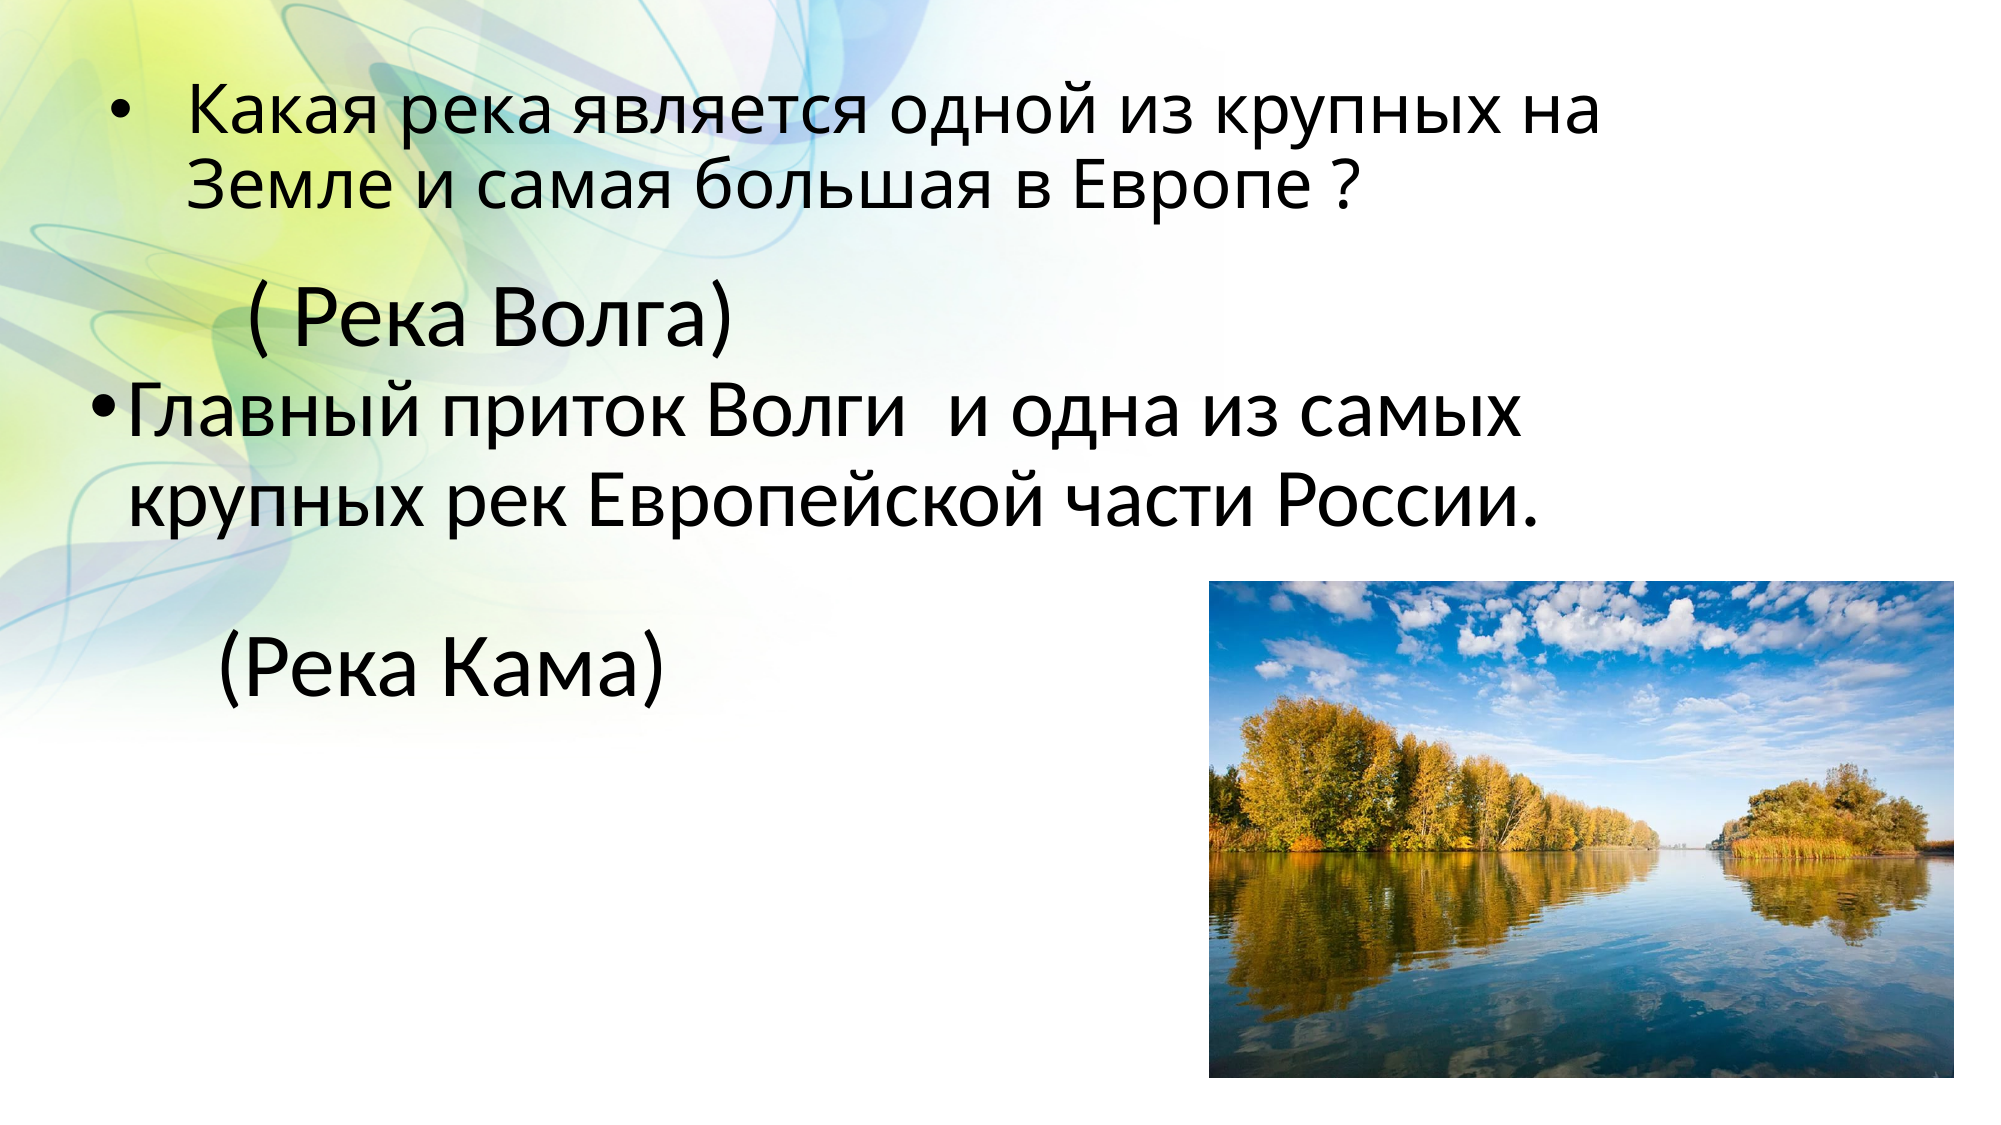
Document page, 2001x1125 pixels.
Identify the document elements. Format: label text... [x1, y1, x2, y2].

list Главный приток Волги и одна из самых крупных рек Европейской части России. [74, 356, 1637, 697]
text_box ( Река Волга) [229, 247, 753, 373]
picture [0, 0, 2001, 1125]
title Какая река является одной из крупных на Земле и самая большая в Европе ? [93, 42, 1637, 338]
text_box (Река Кама) [180, 597, 746, 723]
